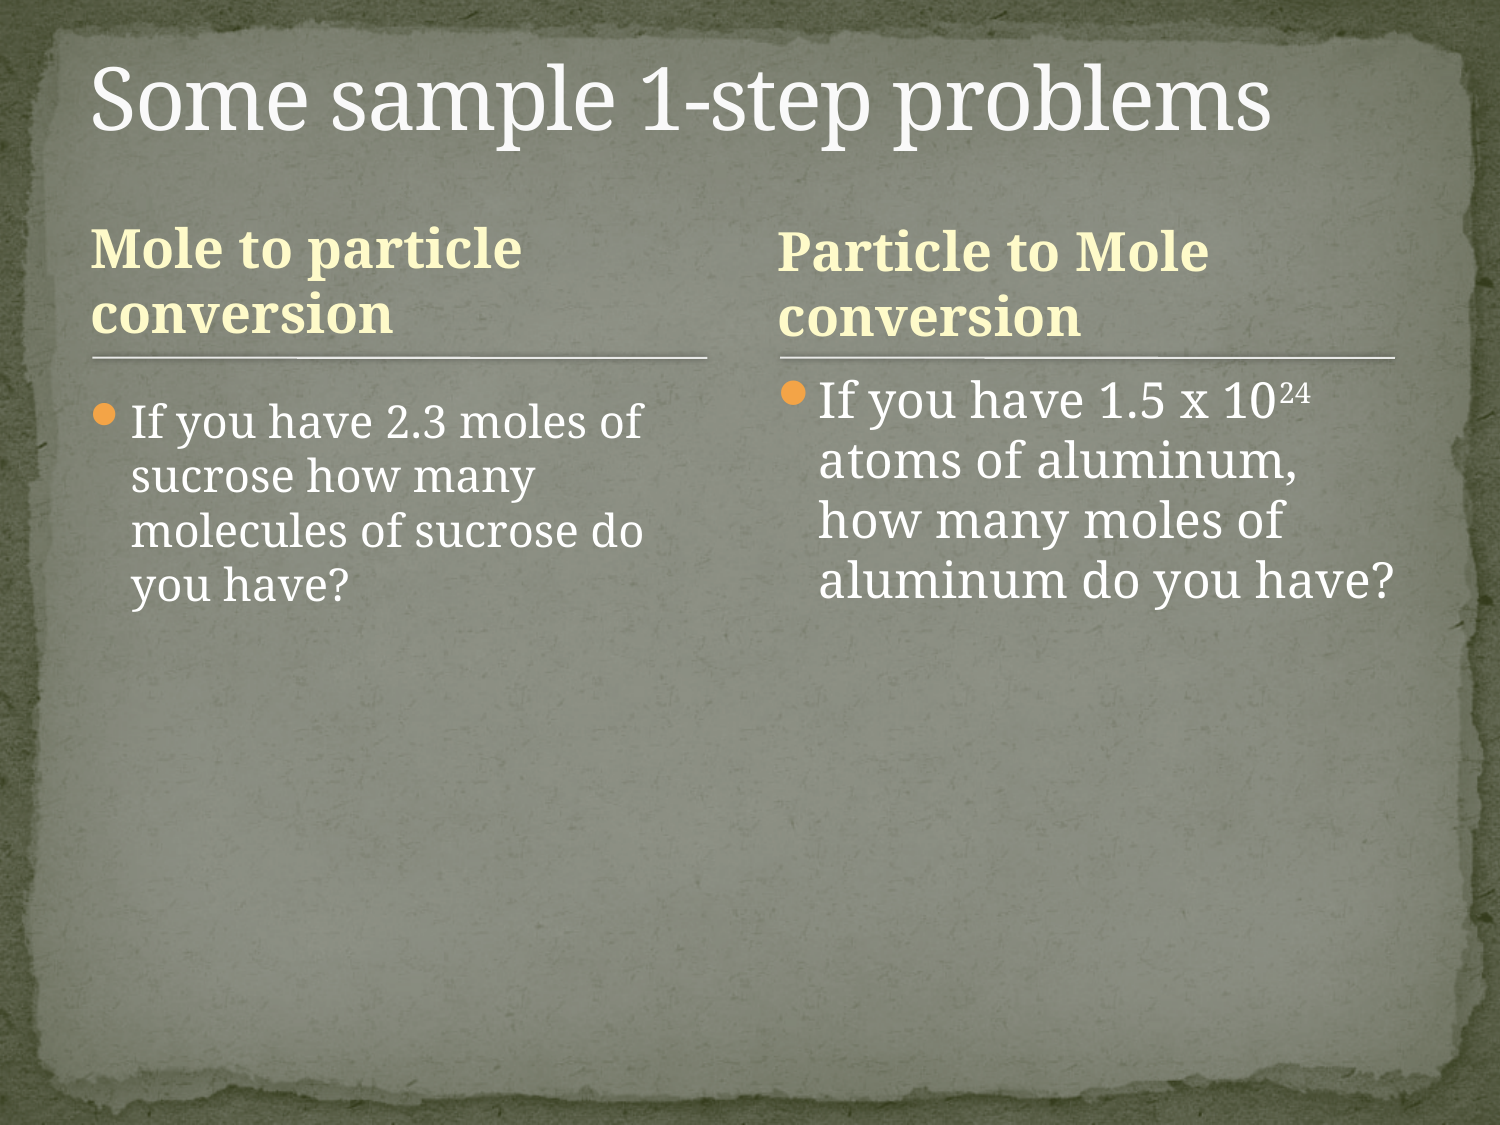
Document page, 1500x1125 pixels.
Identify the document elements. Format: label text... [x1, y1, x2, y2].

list Mole to particle conversion [73, 225, 740, 354]
list Particle to Mole conversion [760, 228, 1427, 357]
list If you have 2.3 moles of sucrose how many molecules of sucrose do you have? [75, 385, 738, 621]
list If you have 1.5 x 1024 atoms of aluminum, how many moles of aluminum do you have? [762, 361, 1426, 654]
title Some sample 1-step problems [74, 25, 1425, 156]
